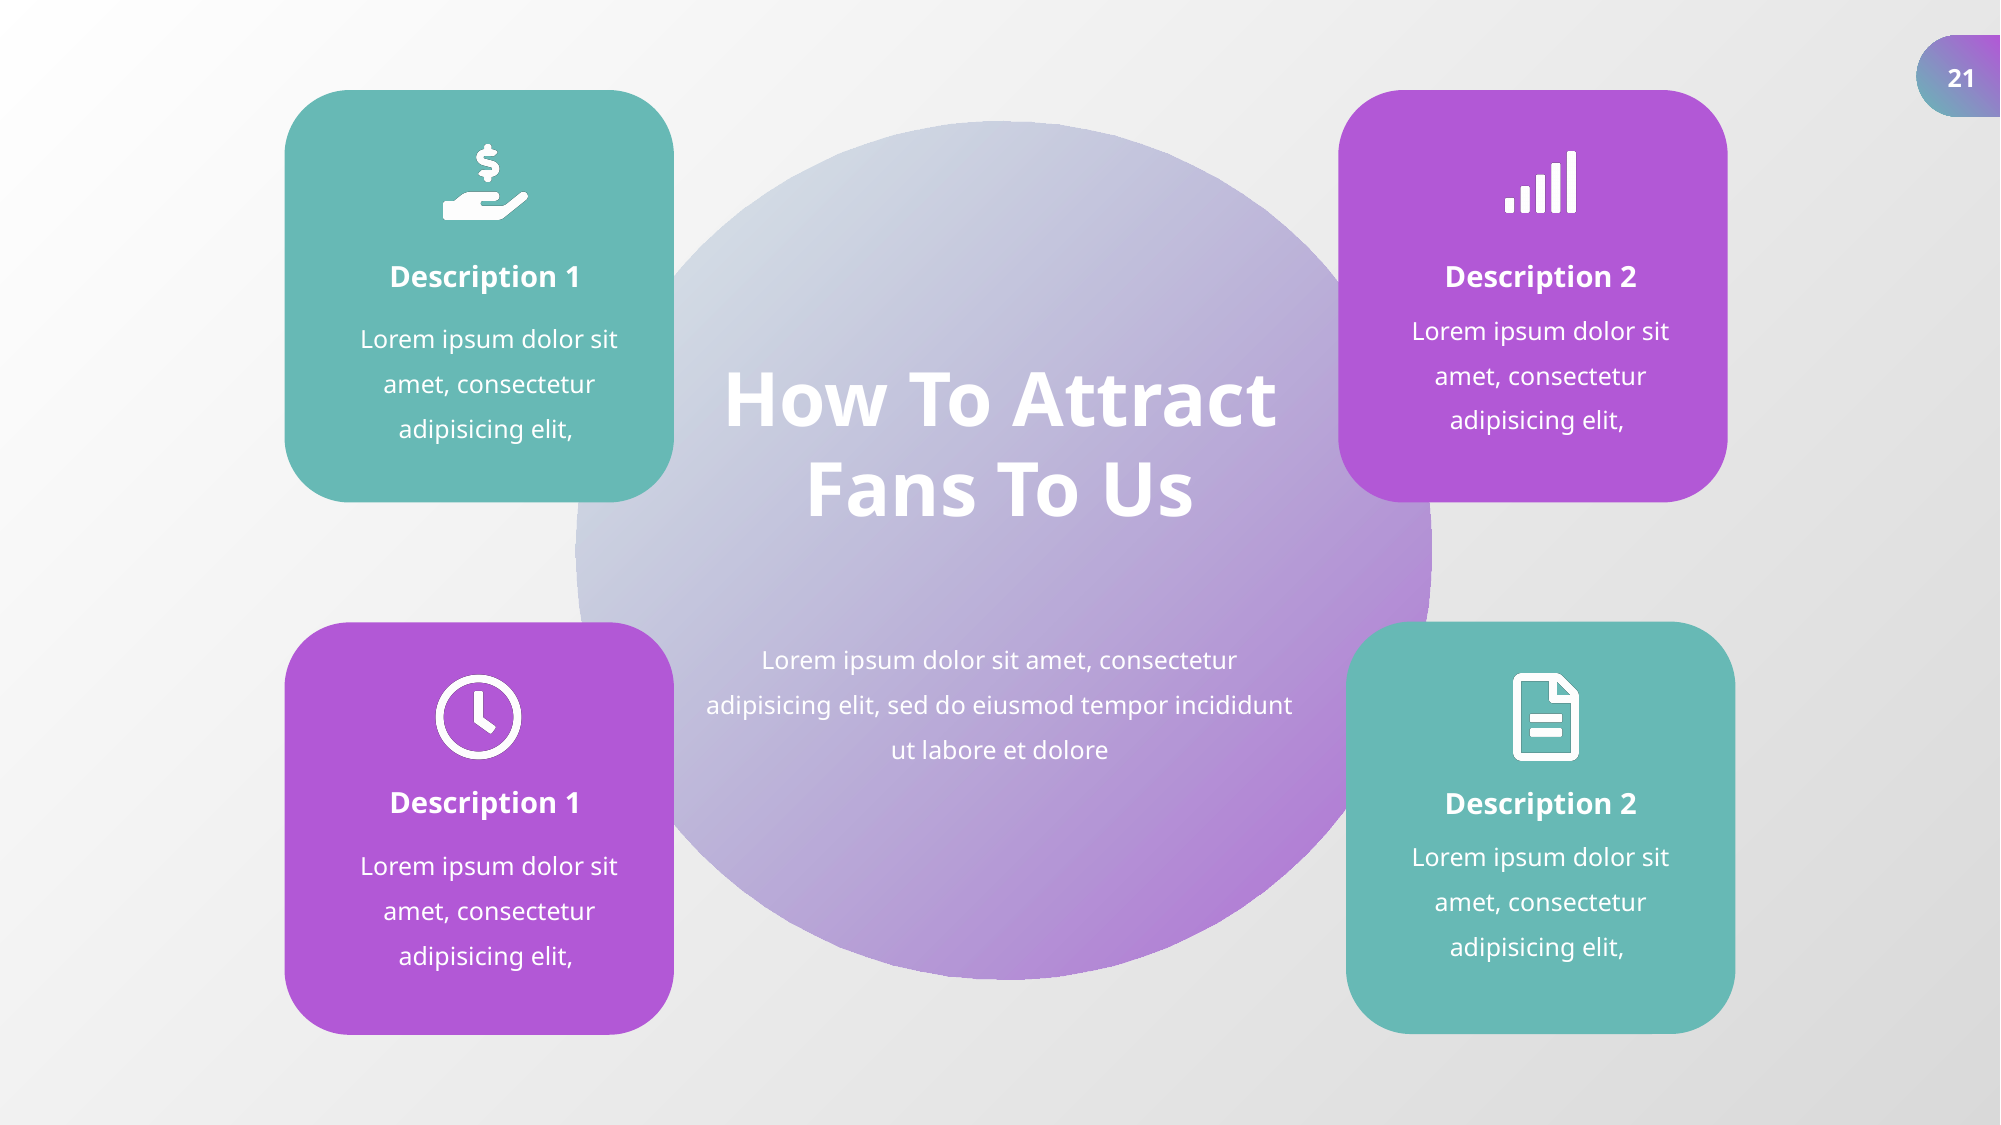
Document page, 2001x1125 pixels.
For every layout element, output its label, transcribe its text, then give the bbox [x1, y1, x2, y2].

picture [1502, 151, 1579, 213]
text_box Lorem ipsum dolor sit amet, consectetur adipisicing elit, [1435, 292, 1712, 443]
text_box [283, 89, 665, 251]
text_box [1435, 301, 1729, 504]
text_box [283, 621, 574, 777]
picture [434, 673, 523, 762]
text_box [1921, 34, 2000, 118]
picture [1513, 673, 1579, 761]
text_box [1435, 620, 1737, 777]
text_box [1345, 828, 1737, 1036]
text_box Description 2 [1435, 251, 1767, 301]
text_box Lorem ipsum dolor sit amet, consectetur adipisicing elit, [1435, 819, 1712, 969]
text_box Description 2 [1435, 777, 1767, 828]
text_box 21 [1845, 55, 1991, 101]
picture [574, 120, 1435, 980]
text_box [283, 828, 675, 1036]
text_box [1347, 89, 1729, 251]
picture [443, 144, 528, 220]
text_box Lorem ipsum dolor sit amet, consectetur adipisicing elit, [318, 301, 574, 451]
text_box Description 1 [259, 251, 574, 301]
text_box [283, 301, 574, 504]
text_box Lorem ipsum dolor sit amet, consectetur adipisicing elit, [318, 827, 574, 978]
text_box Description 1 [259, 777, 574, 828]
